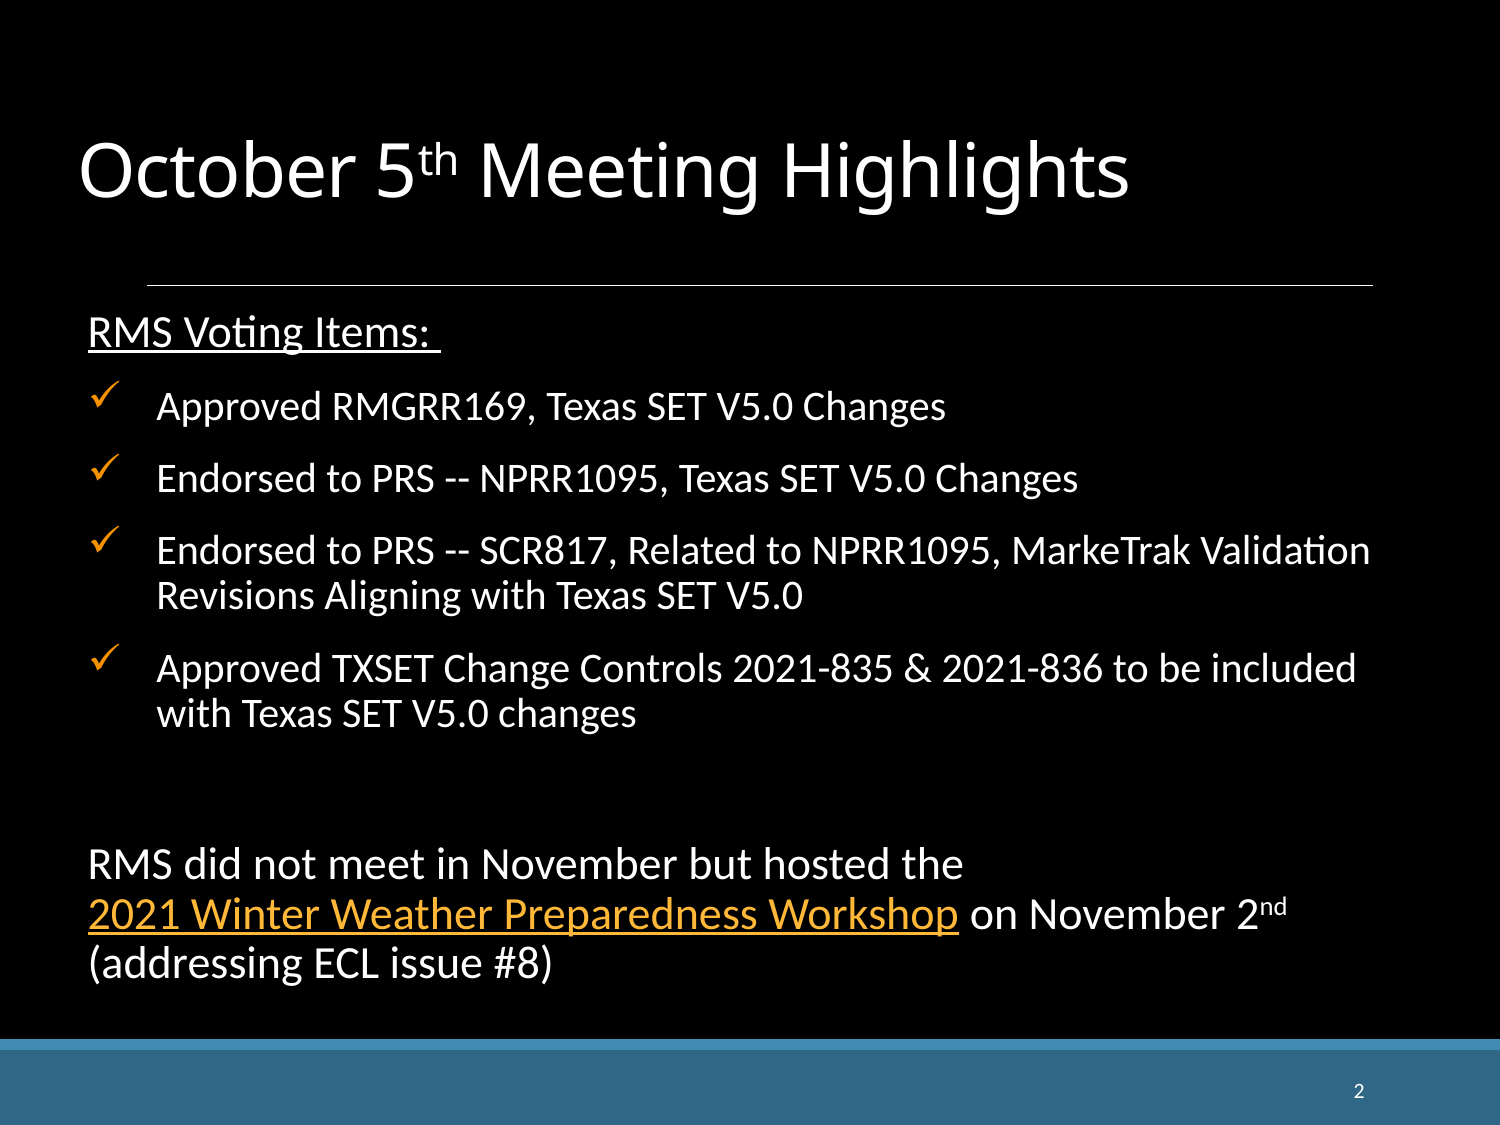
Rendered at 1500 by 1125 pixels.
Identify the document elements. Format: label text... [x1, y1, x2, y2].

list RMS Voting Items: Approved RMGRR169, Texas SET V5.0 Changes Endorsed to PRS -- NPRR1095, Texas SET V5.0 Changes Endorsed to PRS -- SCR817, Related to NPRR1095, MarkeTrak Validation Revisions Aligning with Texas SET V5.0 Approved TXSET Change Controls 2021-835 & 2021-836 to be included with Texas SET V5.0 changes RMS did not meet in November but hosted the 2021 Winter Weather Preparedness Workshop on November 2nd (addressing ECL issue #8) [87, 299, 1400, 1000]
title October 5th Meeting Highlights [62, 75, 1275, 275]
slide_number 2 [1218, 1059, 1380, 1120]
